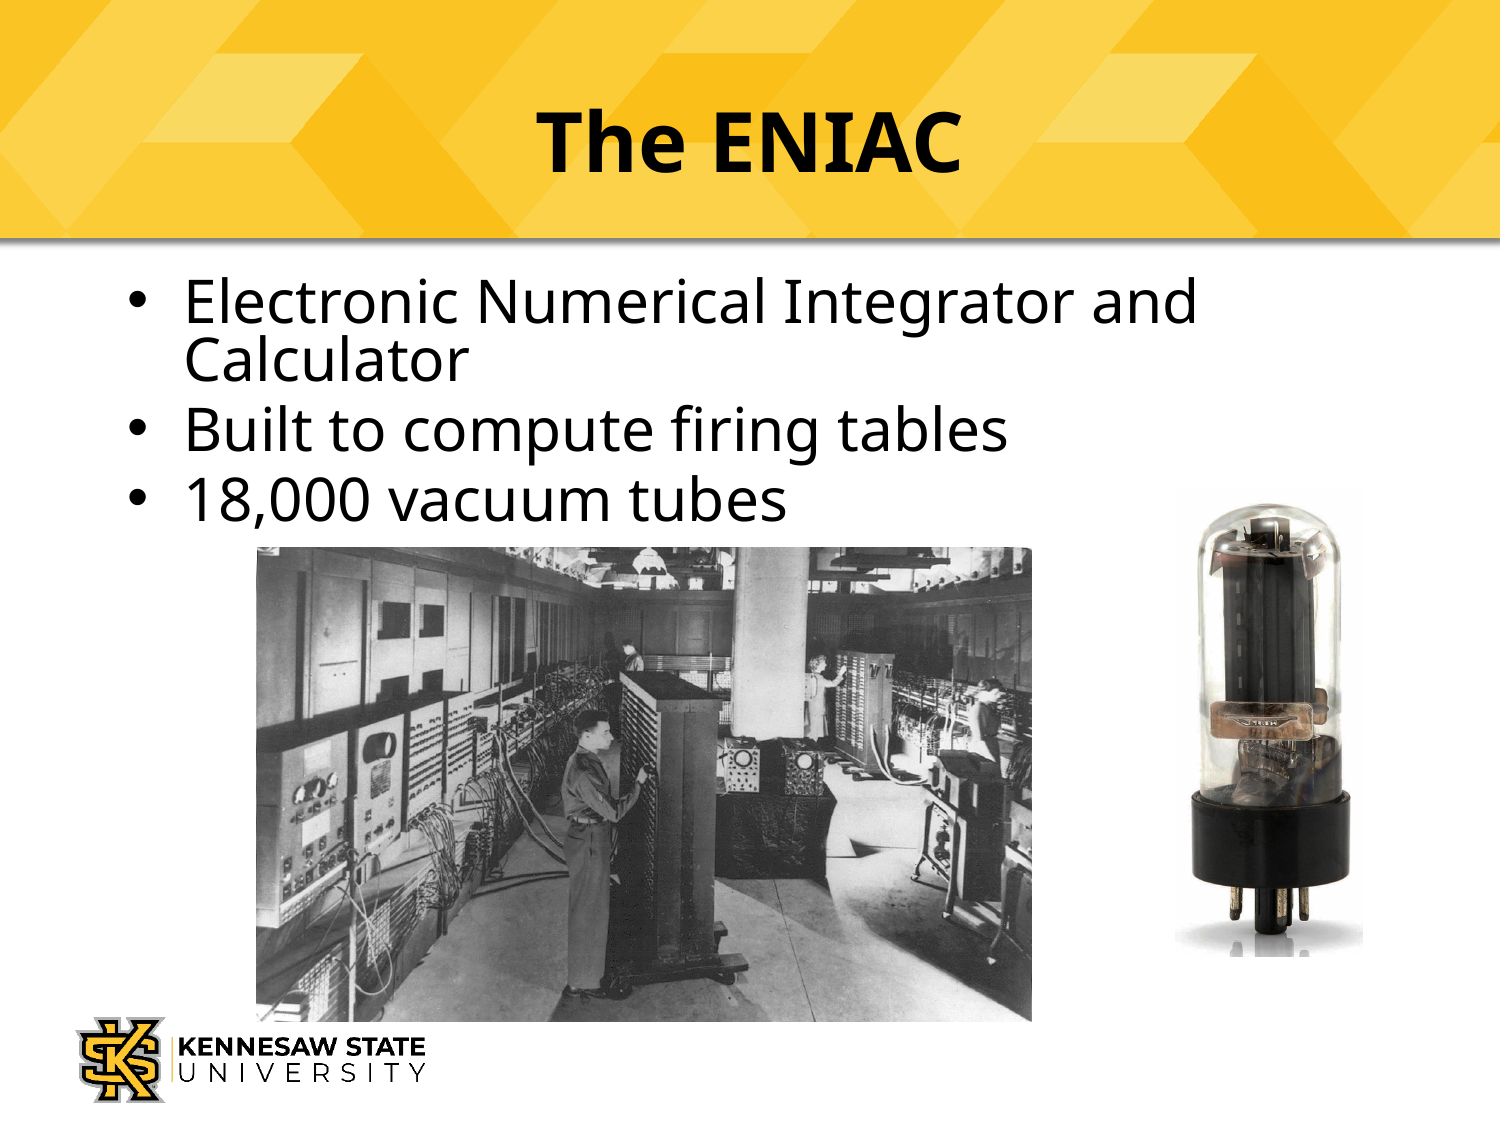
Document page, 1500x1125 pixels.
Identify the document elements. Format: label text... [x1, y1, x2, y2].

picture [1174, 487, 1363, 957]
title The ENIAC [75, 45, 1425, 233]
picture [75, 547, 1032, 1103]
picture [0, 0, 1500, 251]
list Electronic Numerical Integrator and Calculator Built to compute firing tables 18,000 vacuum tubes [112, 269, 1431, 1001]
